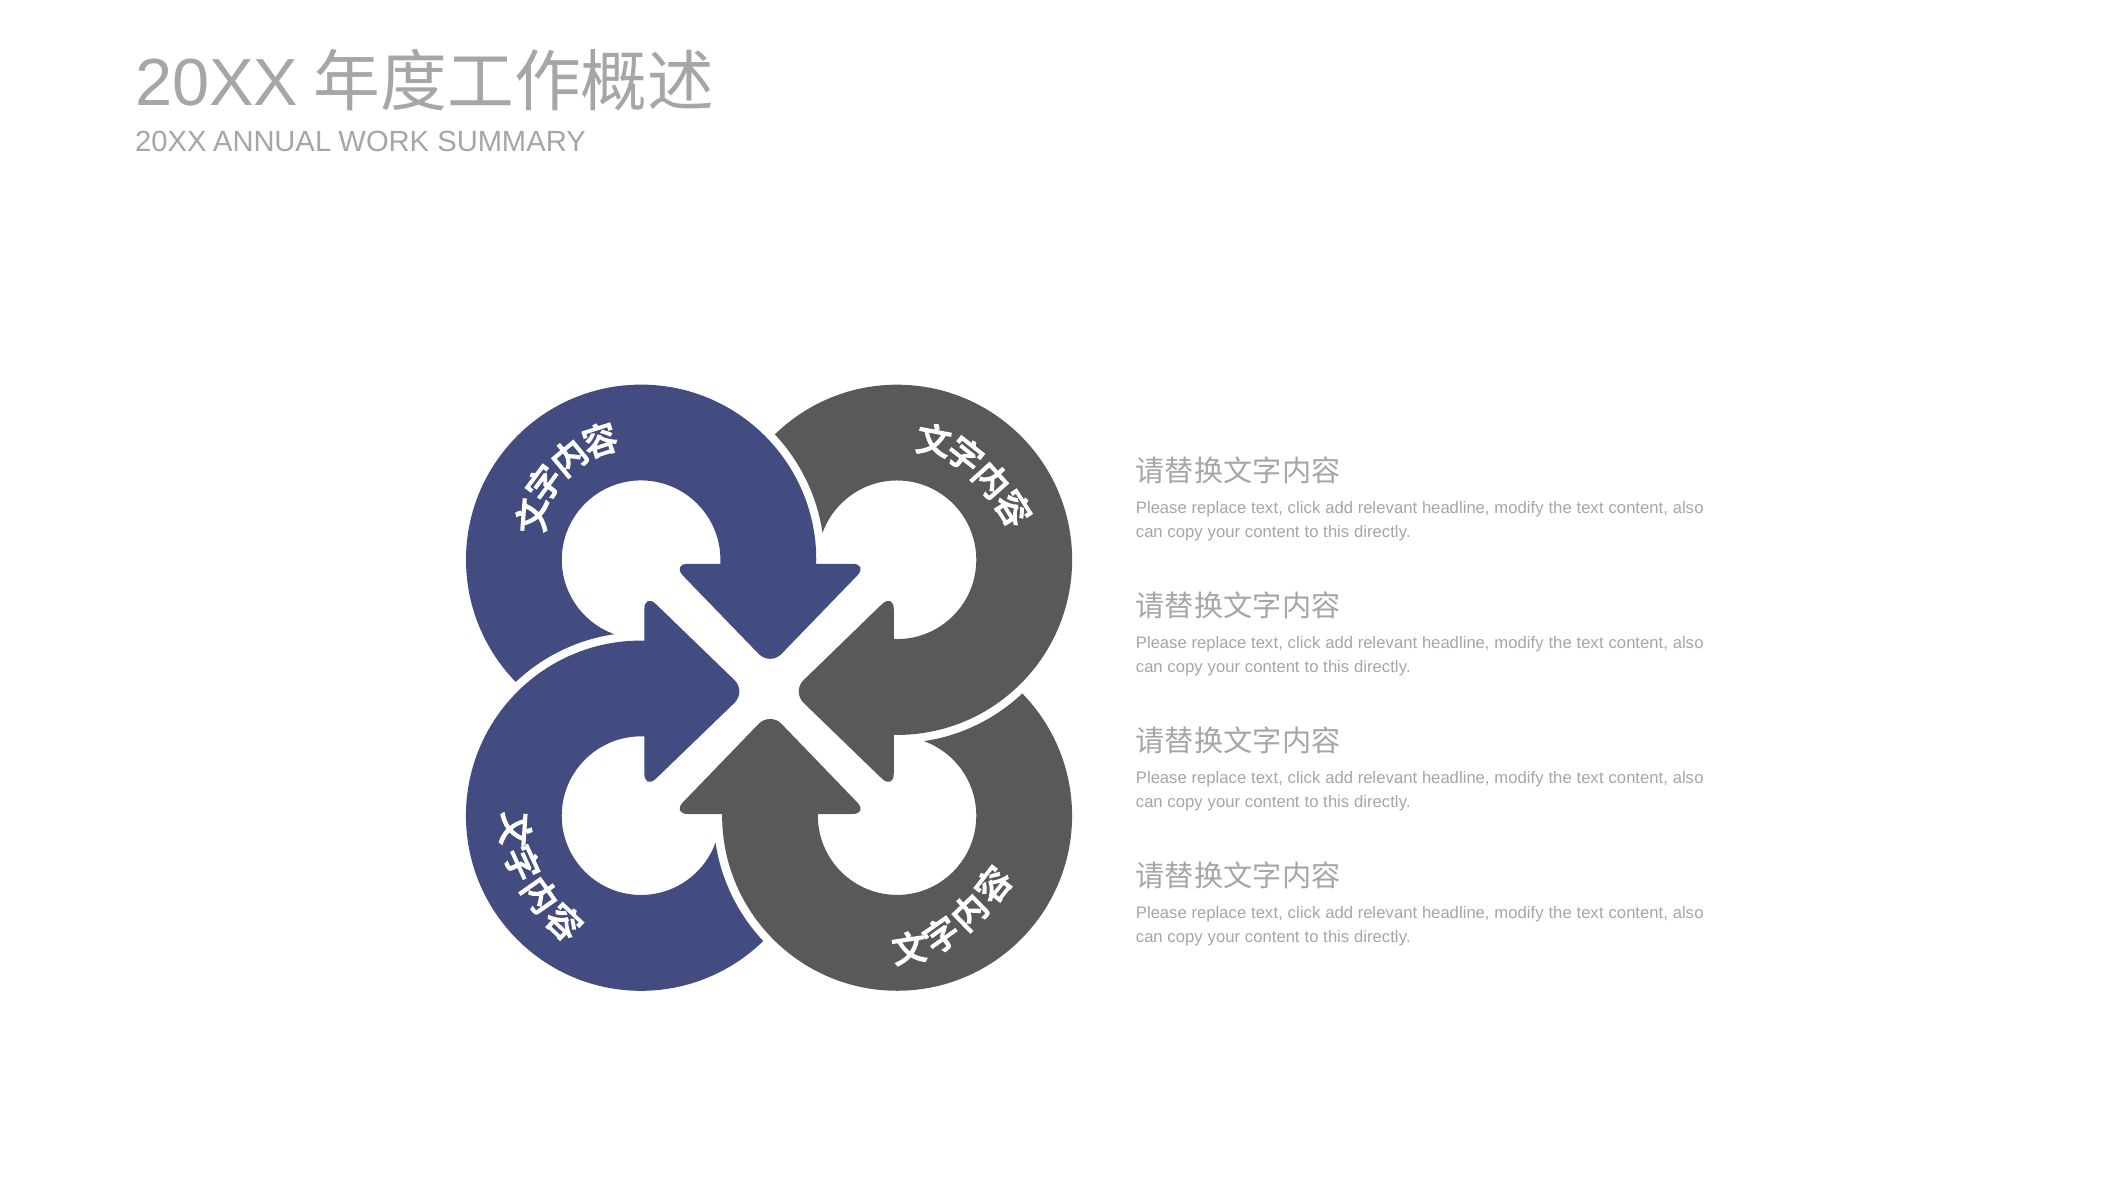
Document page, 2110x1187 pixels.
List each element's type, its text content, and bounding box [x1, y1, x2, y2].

text_box 20XX年度工作概述 [135, 38, 783, 119]
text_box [1135, 715, 1728, 810]
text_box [1135, 580, 1728, 674]
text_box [1135, 850, 1728, 945]
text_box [1135, 444, 1728, 539]
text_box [465, 384, 1073, 991]
text_box 20XX ANNUAL WORK SUMMARY [135, 122, 596, 158]
